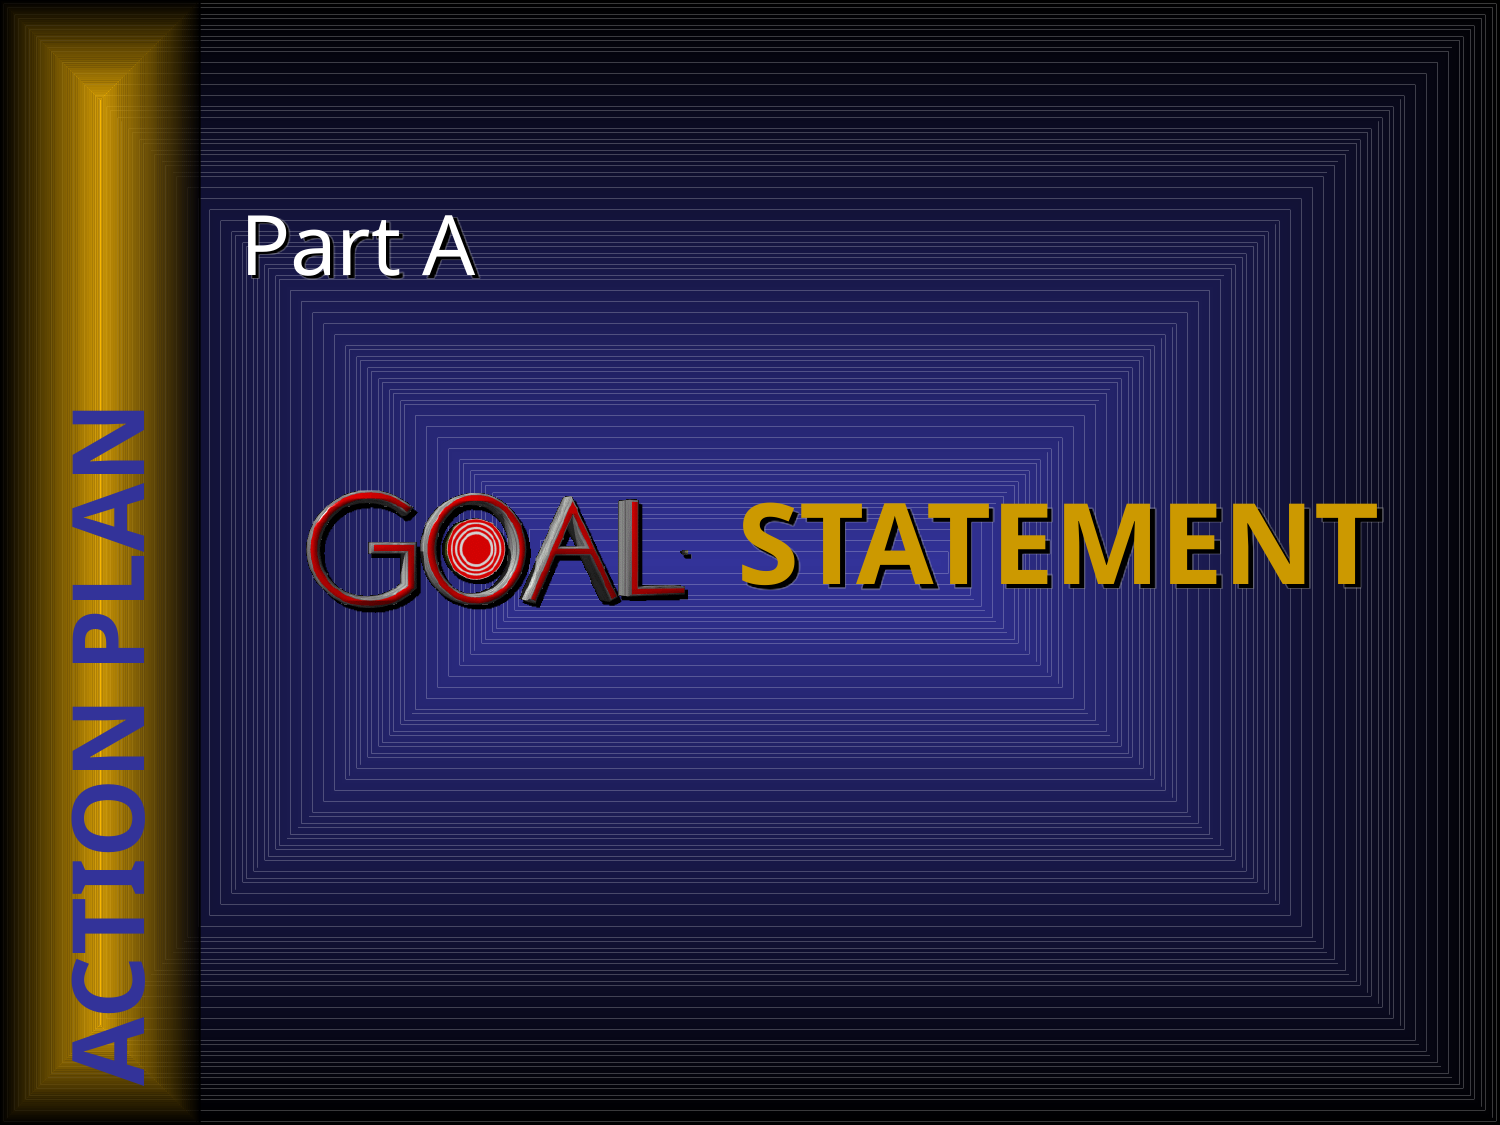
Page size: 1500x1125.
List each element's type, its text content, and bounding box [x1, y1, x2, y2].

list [302, 477, 686, 619]
list Part A STATEMENT [224, 87, 1413, 831]
text_box ACTION PLAN [37, 0, 173, 1102]
